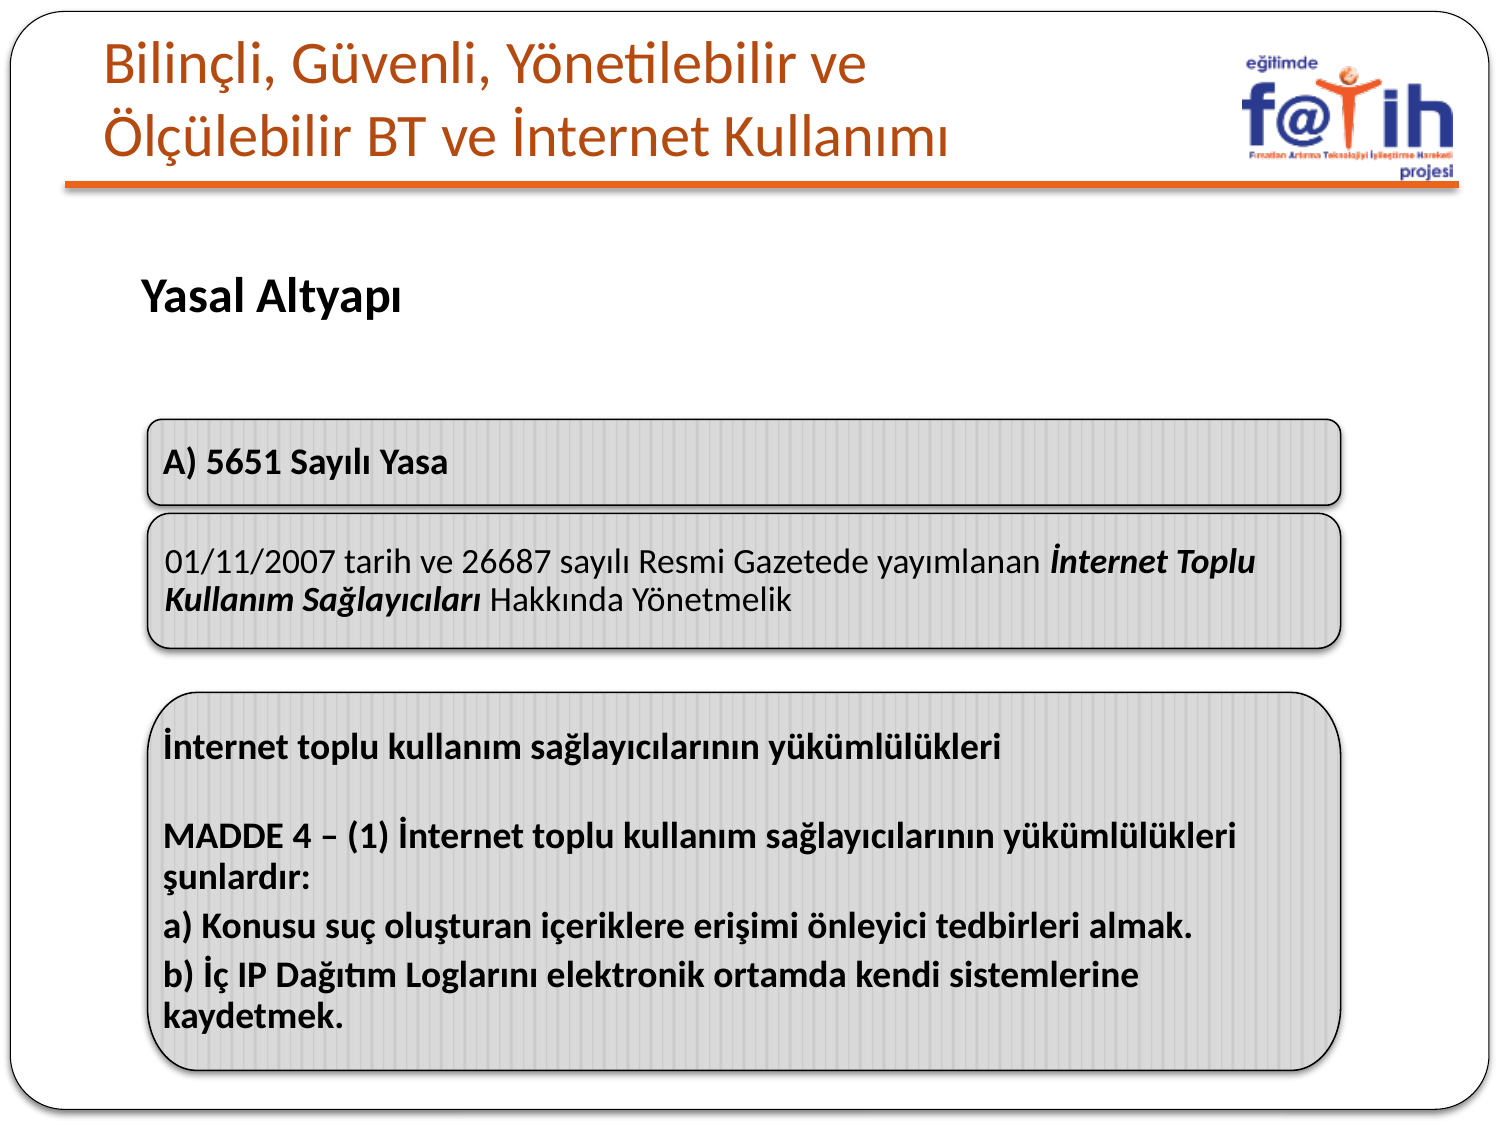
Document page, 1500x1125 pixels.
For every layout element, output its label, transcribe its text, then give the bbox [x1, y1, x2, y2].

text_box Yasal Altyapı [126, 255, 490, 331]
text_box Bilinçli, Güvenli, Yönetilebilir ve Ölçülebilir BT ve İnternet Kullanımı [88, 57, 1105, 184]
text_box İnternet toplu kullanım sağlayıcılarının yükümlülükleri MADDE 4 – (1) İnternet toplu kullanım sağlayıcılarının yükümlülükleri şunlardır: a) Konusu suç oluşturan içeriklere erişimi önleyici tedbirleri almak. b) İç IP Dağıtım Loglarını elektronik ortamda kendi sistemlerine kaydetmek. [146, 691, 1342, 1072]
text_box 01/11/2007 tarih ve 26687 sayılı Resmi Gazetede yayımlanan İnternet Toplu Kullanım Sağlayıcıları Hakkında Yönetmelik [146, 512, 1342, 650]
picture [1242, 54, 1453, 182]
text_box A) 5651 Sayılı Yasa [146, 418, 1342, 506]
